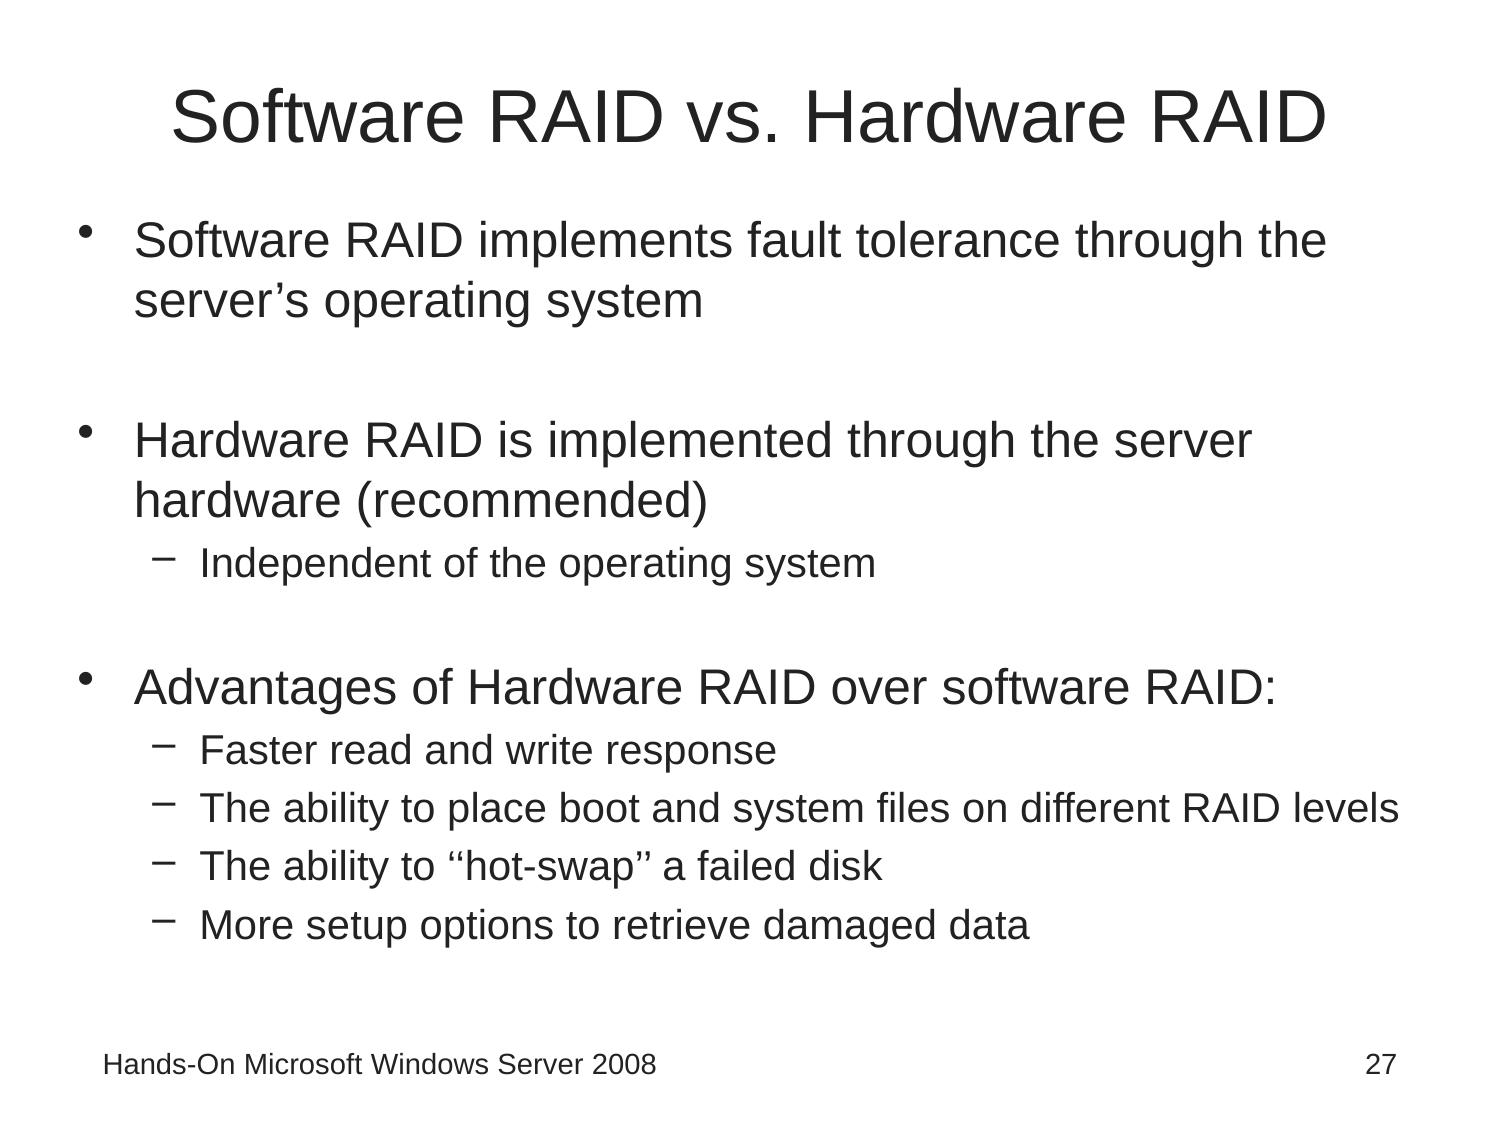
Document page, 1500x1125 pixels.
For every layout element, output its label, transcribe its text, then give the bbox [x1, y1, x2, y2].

title Software RAID vs. Hardware RAID [87, 37, 1413, 188]
slide_number 27 [1074, 1037, 1413, 1101]
list Software RAID implements fault tolerance through the server’s operating system Hardware RAID is implemented through the server hardware (recommended) Independent of the operating system Advantages of Hardware RAID over software RAID: Faster read and write response The ability to place boot and system files on different RAID levels The ability to ‘‘hot-swap’’ a failed disk More setup options to retrieve damaged data [62, 199, 1426, 1013]
footer Hands-On Microsoft Windows Server 2008 [87, 1037, 1051, 1101]
